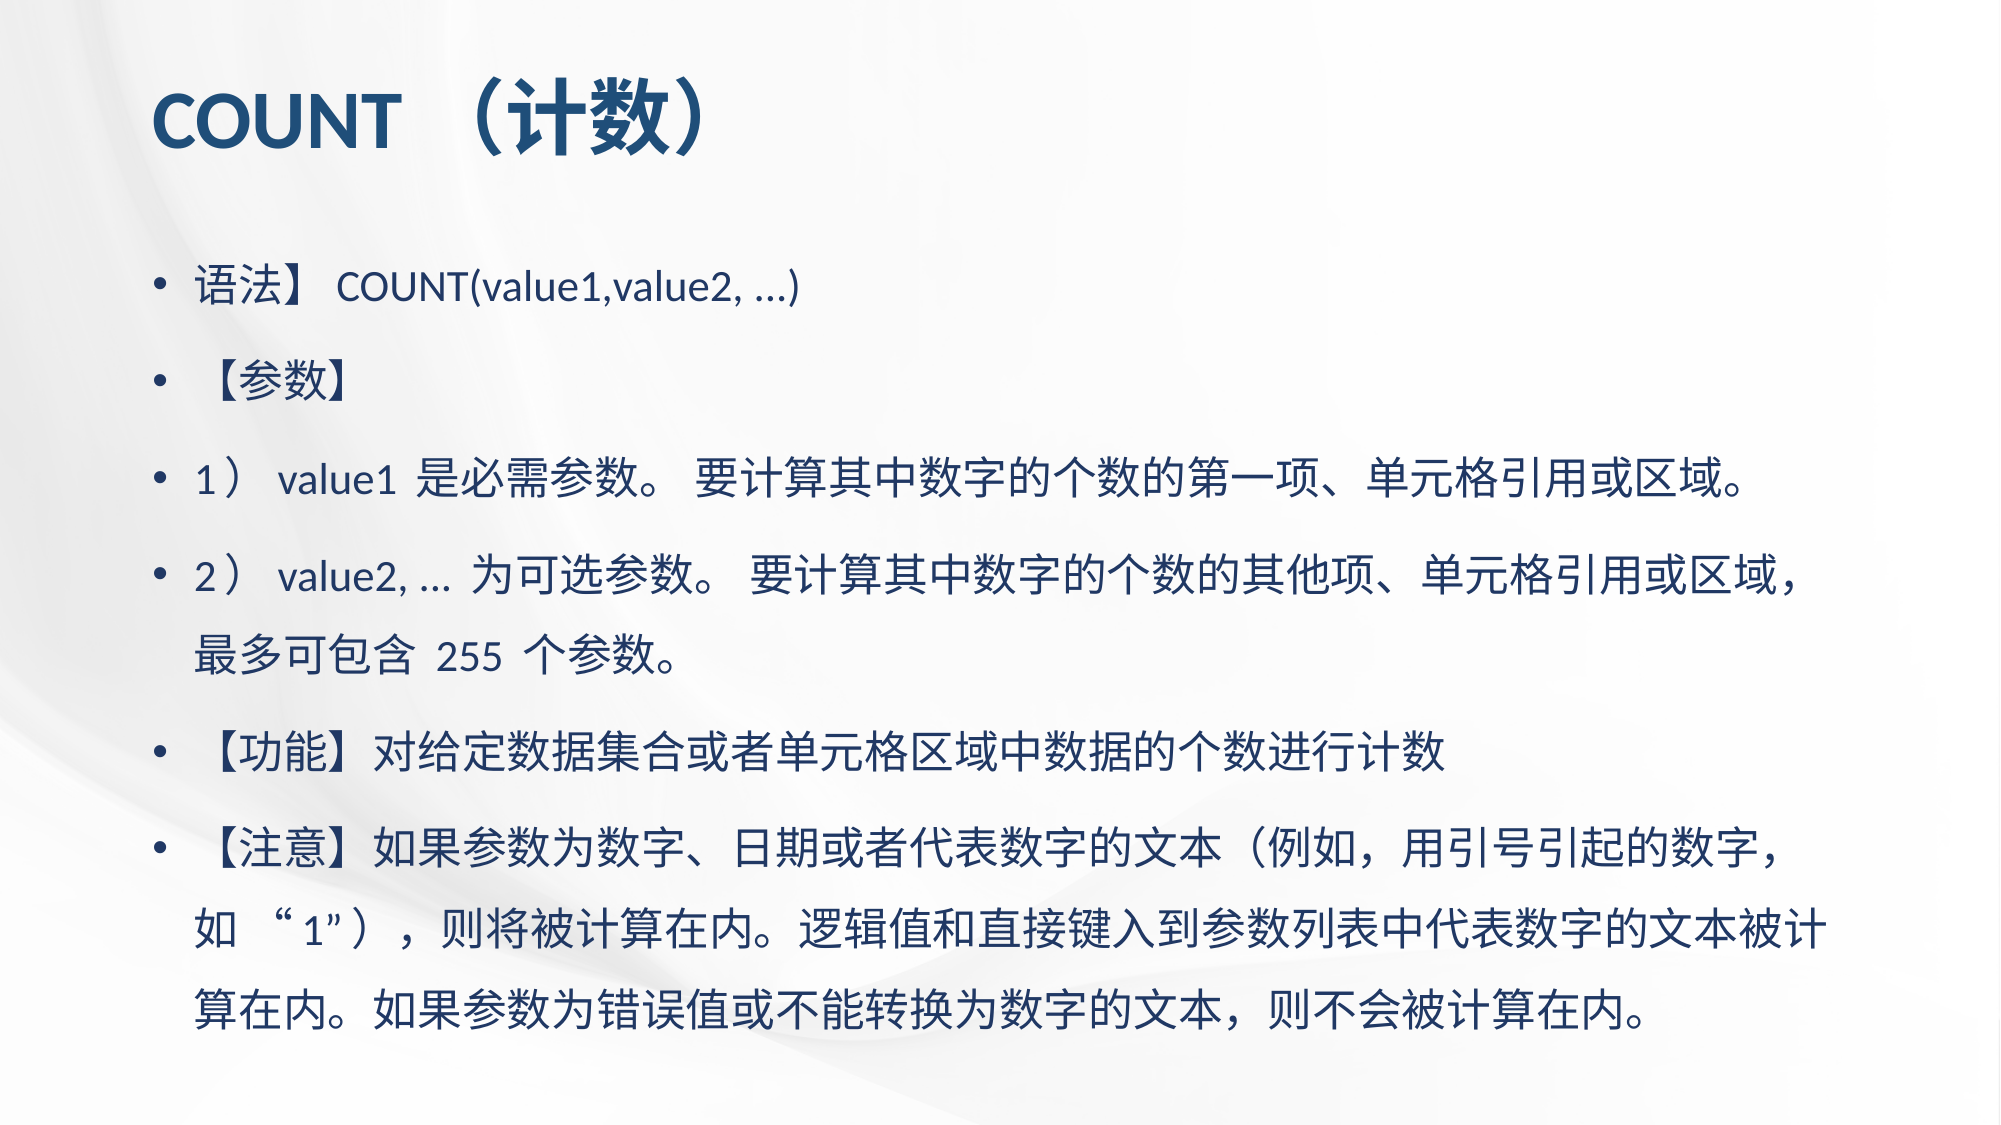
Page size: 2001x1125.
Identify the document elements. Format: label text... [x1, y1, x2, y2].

title COUNT（计数） [137, 59, 1863, 184]
list 语法】COUNT(value1,value2, ...) 【参数】 1）value1 是必需参数。 要计算其中数字的个数的第一项、单元格引用或区域。 2）value2, ... 为可选参数。 要计算其中数字的个数的其他项、单元格引用或区域，最多可包含 255 个参数。 【功能】对给定数据集合或者单元格区域中数据的个数进行计数 【注意】如果参数为数字、日期或者代表数字的文本（例如，用引号引起的数字，如 “1”），则将被计算在内。逻辑值和直接键入到参数列表中代表数字的文本被计算在内。如果参数为错误值或不能转换为数字的文本，则不会被计算在内。 [137, 222, 1863, 1043]
